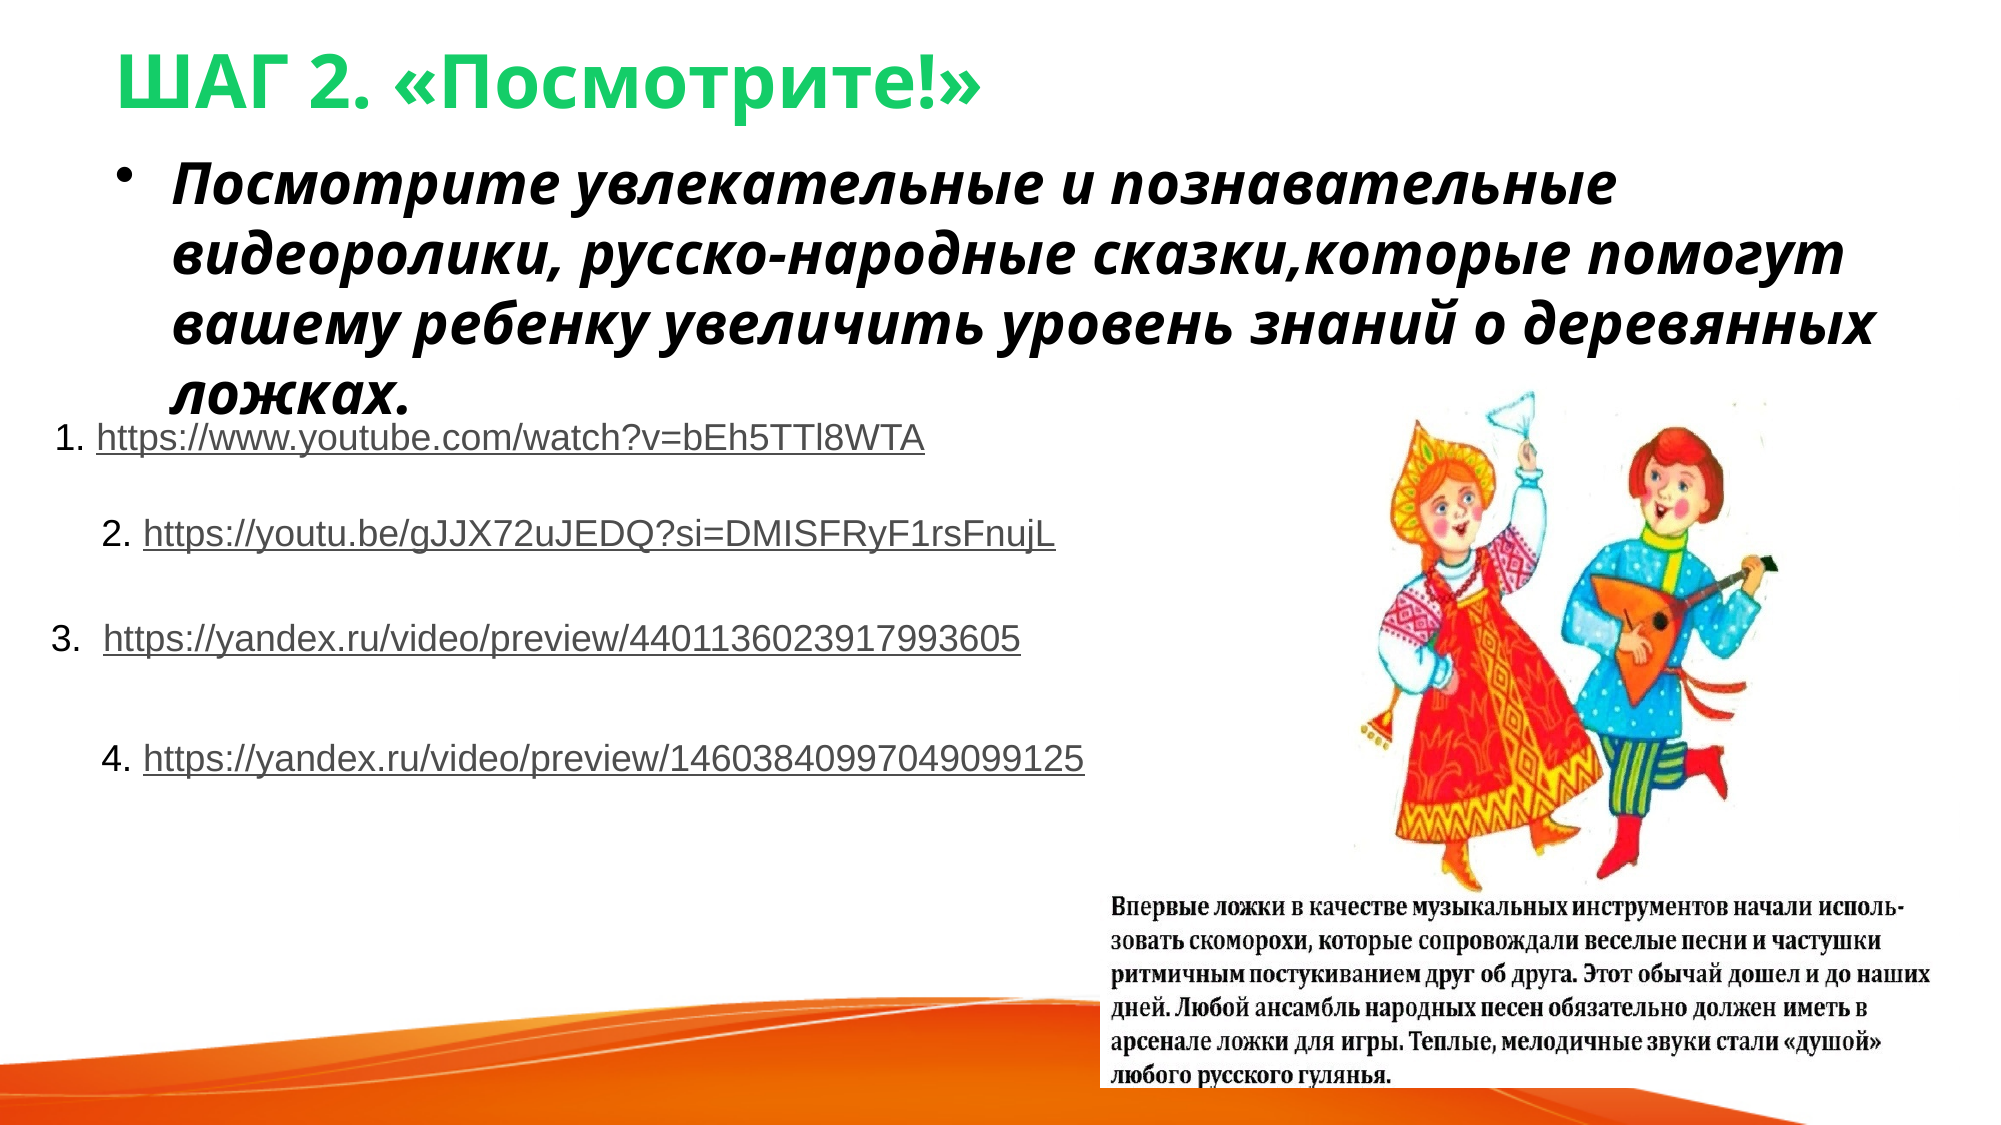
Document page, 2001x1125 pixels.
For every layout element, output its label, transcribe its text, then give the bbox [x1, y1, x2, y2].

text_box 1. https://www.youtube.com/watch?v=bEh5TTl8WTA [39, 406, 1054, 511]
text_box 3. https://yandex.ru/video/preview/4401136023917993605 [36, 606, 1054, 667]
picture [0, 0, 2001, 1125]
title ШАГ 2. «Посмотрите!» [99, 30, 1901, 127]
text_box 2. https://youtu.be/gJJX72uJEDQ?si=DMISFRyF1rsFnujL [86, 502, 1087, 562]
text_box 4. https://yandex.ru/video/preview/14603840997049099125 [86, 727, 1099, 845]
list Посмотрите увлекательные и познавательные видеоролики, русско-народные сказки,которые помогут вашему ребенку увеличить уровень знаний о деревянных ложках. [99, 138, 1901, 459]
